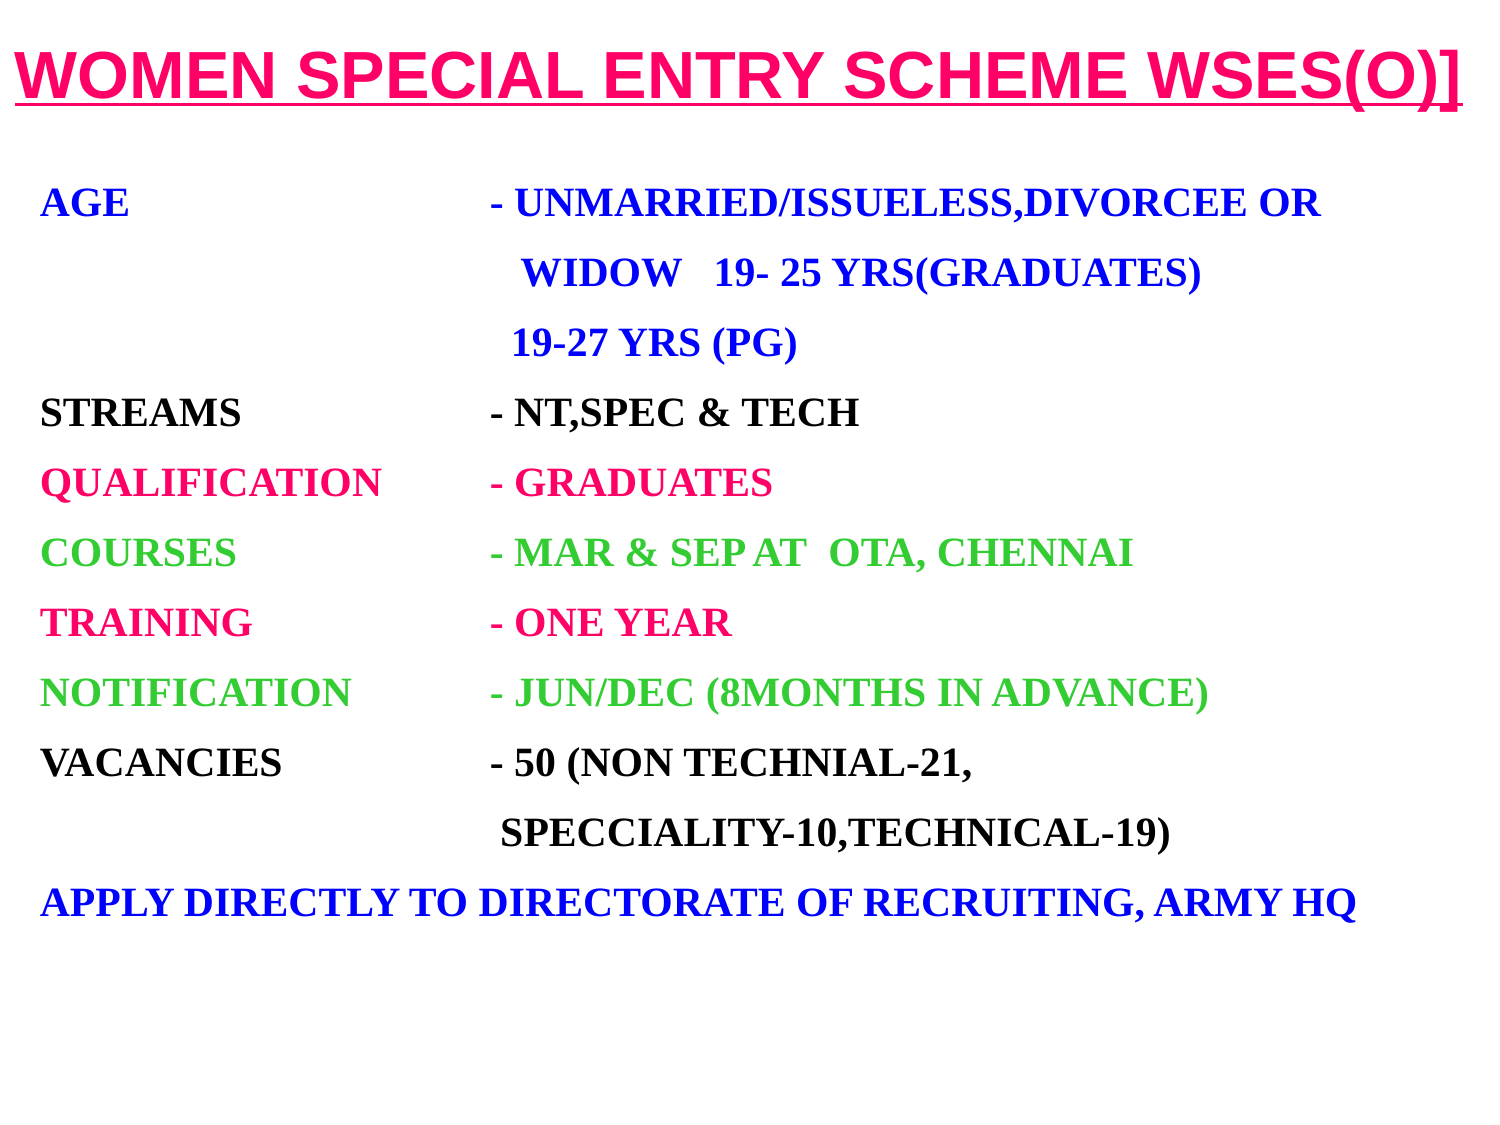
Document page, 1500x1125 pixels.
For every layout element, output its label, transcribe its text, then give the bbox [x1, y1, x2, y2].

text_box WOMEN SPECIAL ENTRY SCHEME WSES(O)] [0, 24, 1500, 120]
text_box AGE - UNMARRIED/ISSUELESS,DIVORCEE OR WIDOW 19- 25 YRS(GRADUATES) 19-27 YRS (PG) STREAMS - NT,SPEC & TECH QUALIFICATION - GRADUATES COURSES - MAR & SEP AT OTA, CHENNAI TRAINING - ONE YEAR NOTIFICATION - JUN/DEC (8MONTHS IN ADVANCE) VACANCIES - 50 (NON TECHNIAL-21, SPECCIALITY-10,TECHNICAL-19) APPLY DIRECTLY TO DIRECTORATE OF RECRUITING, ARMY HQ [24, 147, 1500, 933]
